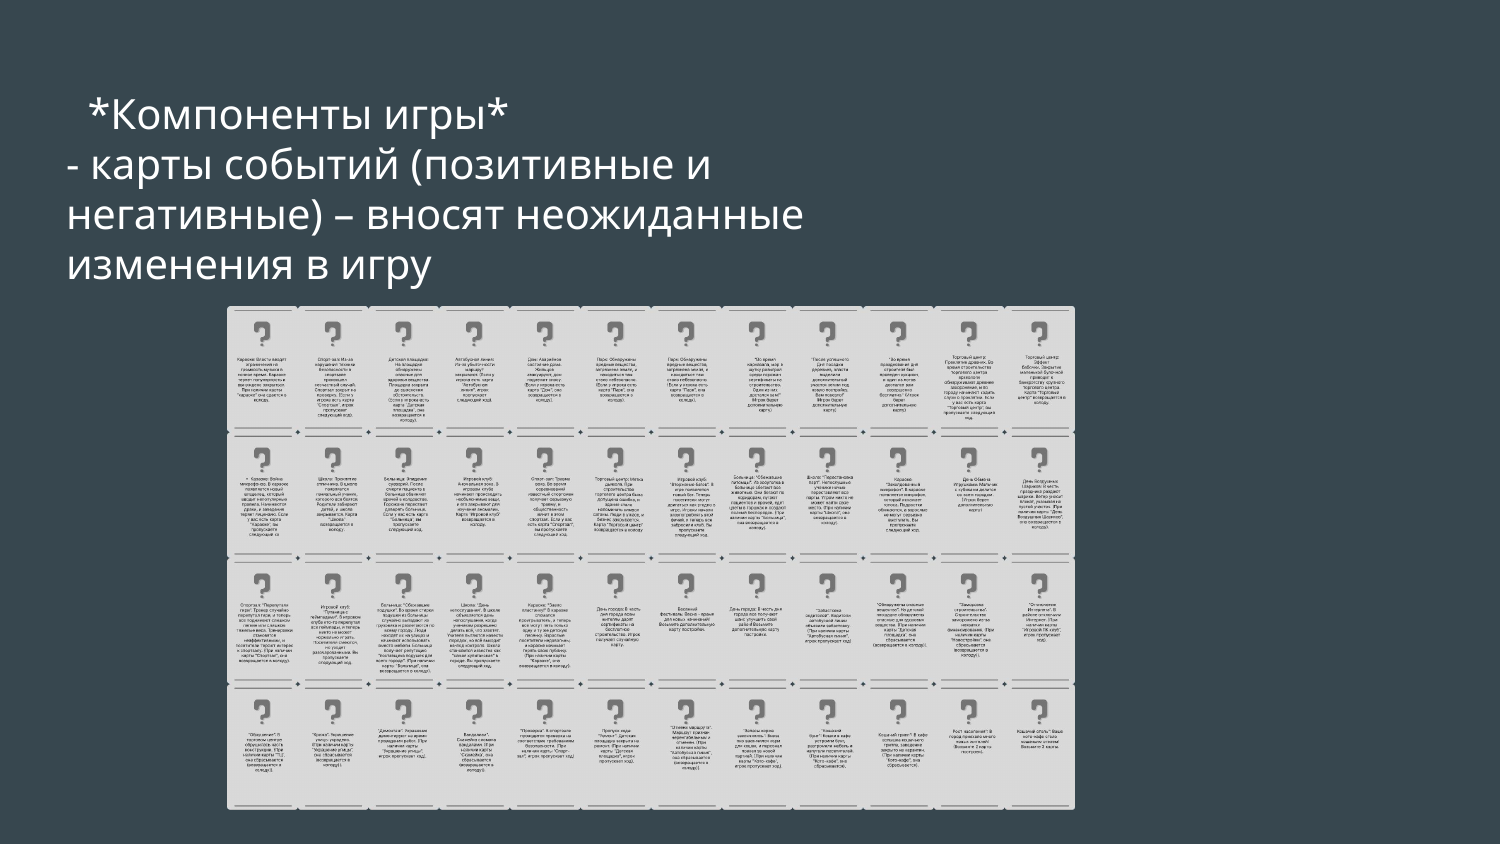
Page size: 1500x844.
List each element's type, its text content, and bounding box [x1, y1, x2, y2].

picture [227, 306, 1076, 810]
text_box *Компоненты игры* - карты событий (позитивные и негативные) – вносят неожиданные изменения в игру [51, 72, 931, 286]
